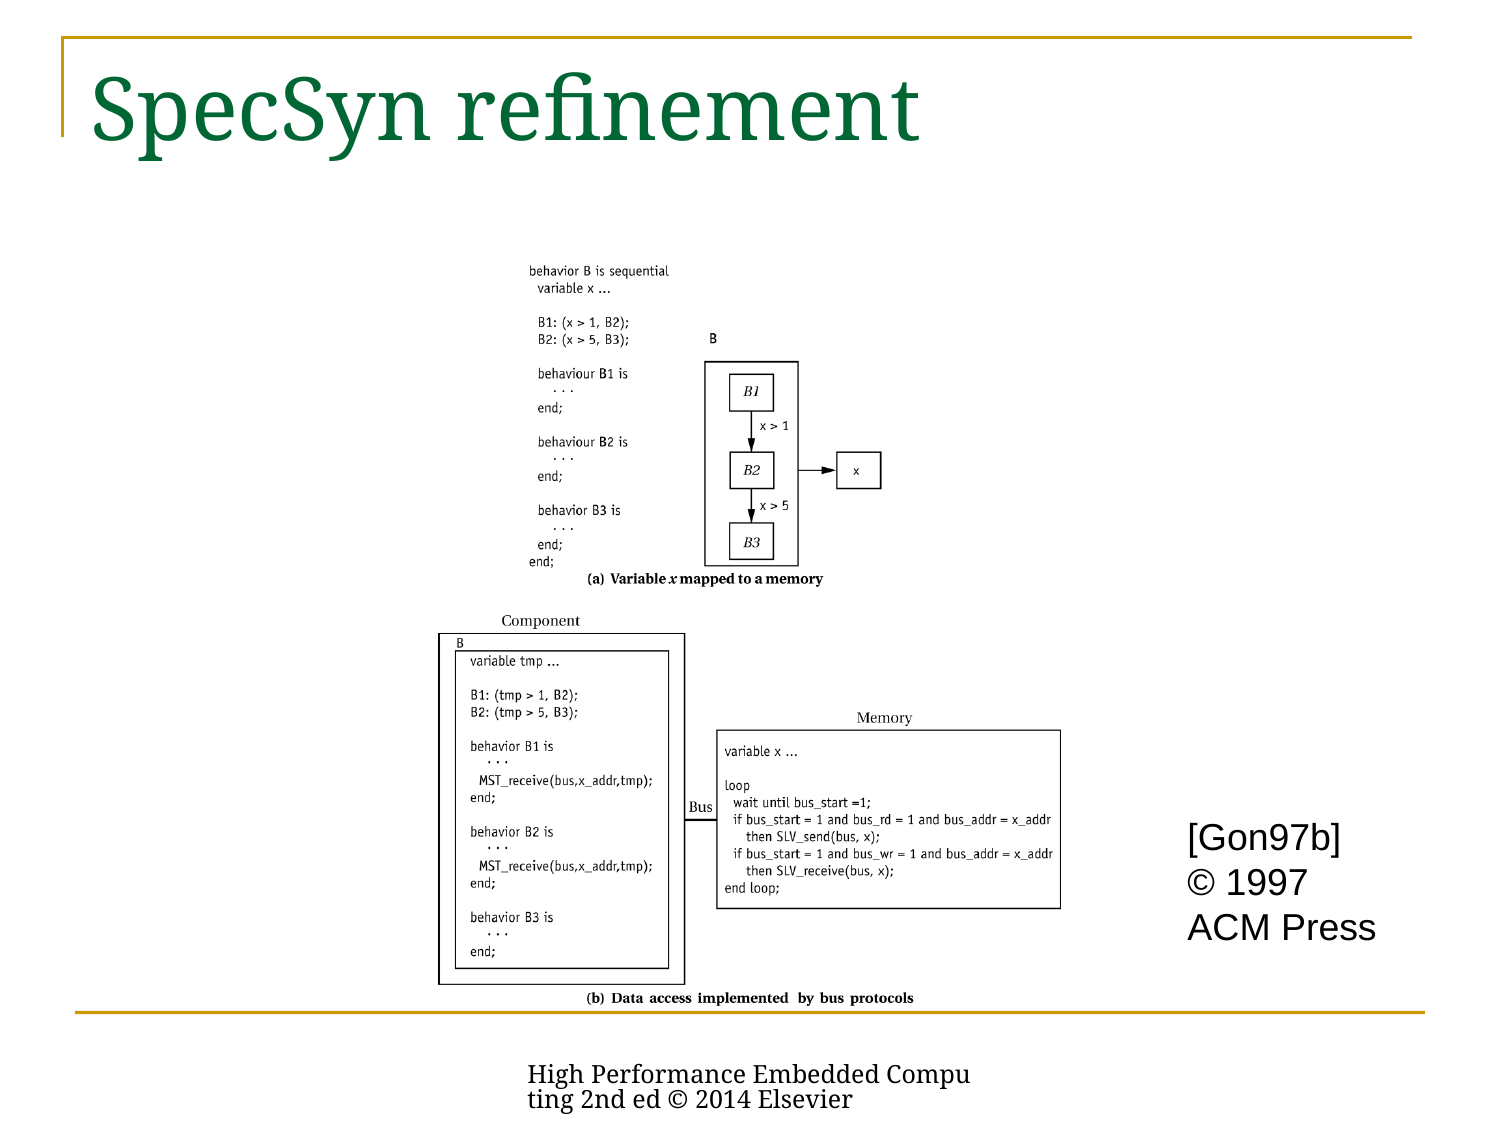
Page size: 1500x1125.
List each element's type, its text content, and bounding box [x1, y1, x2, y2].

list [438, 262, 1062, 1006]
footer High Performance Embedded Computing 2nd ed © 2014 Elsevier [512, 1025, 988, 1100]
text_box [Gon97b] © 1997 ACM Press [1172, 805, 1392, 956]
title SpecSyn refinement [75, 45, 1425, 233]
